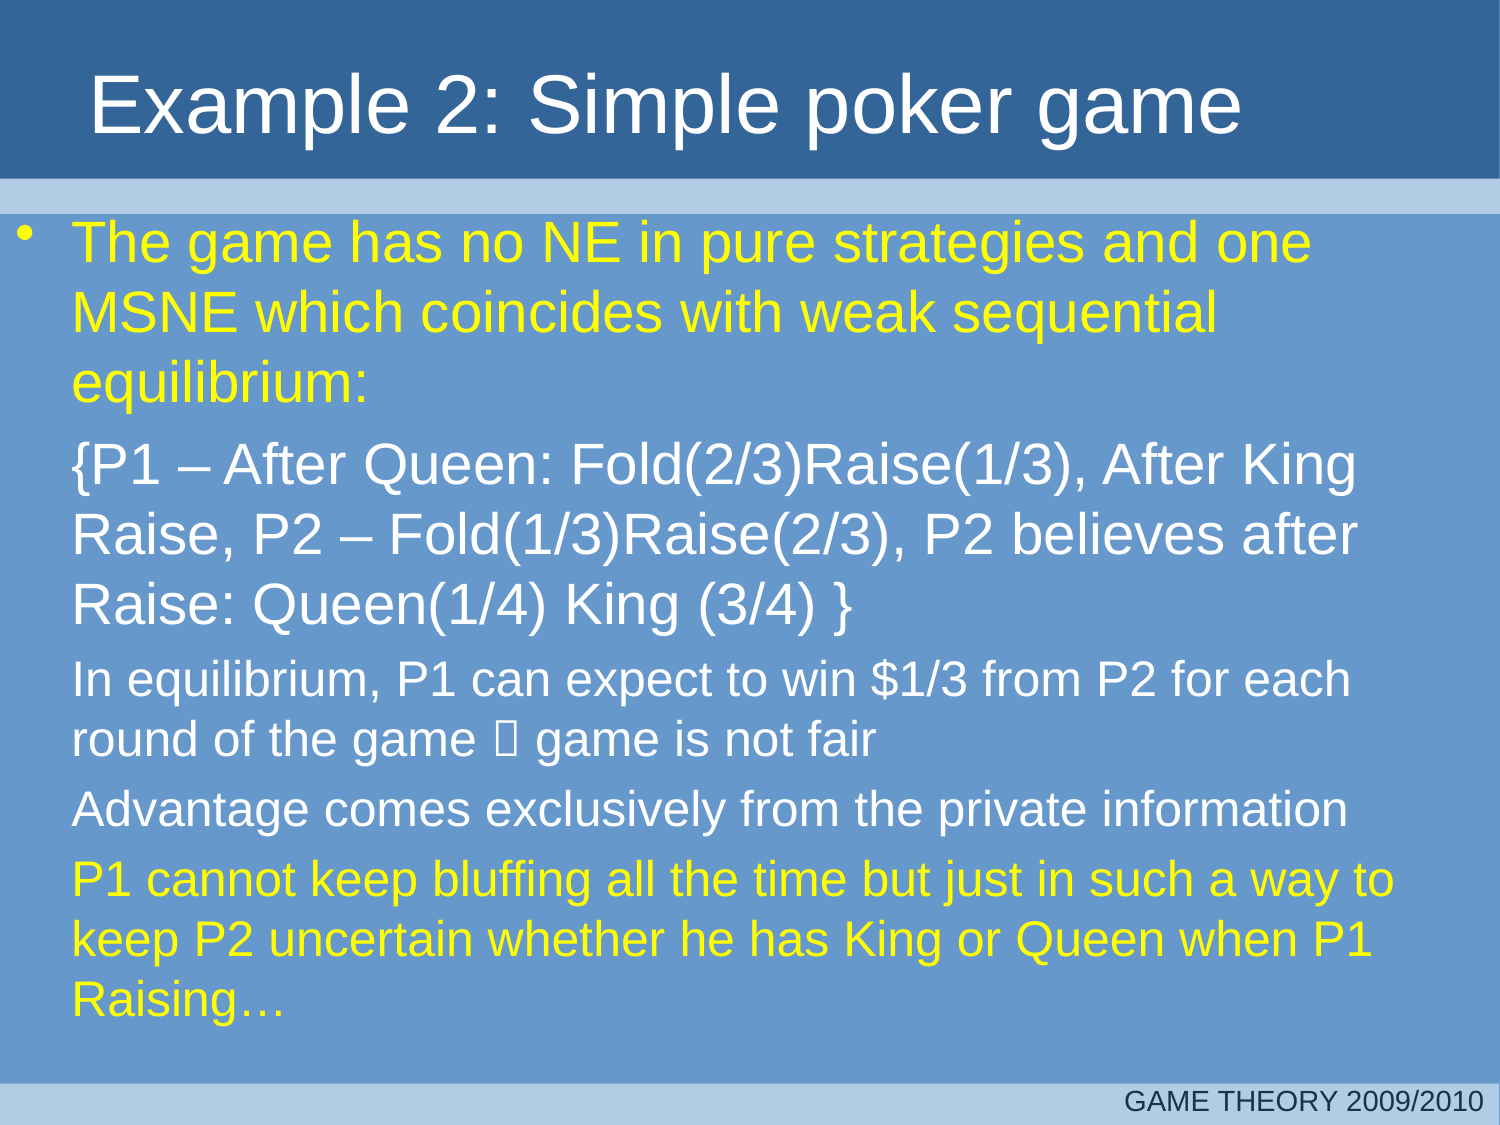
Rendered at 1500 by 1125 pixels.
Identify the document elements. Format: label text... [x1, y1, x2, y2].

text_box Example 2: Simple poker game [73, 41, 1434, 160]
text_box GAME THEORY 2009/2010 [1109, 1075, 1500, 1125]
list The game has no NE in pure strategies and one MSNE which coincides with weak sequential equilibrium: {P1 – After Queen: Fold(2/3)Raise(1/3), After King Raise, P2 – Fold(1/3)Raise(2/3), P2 believes after Raise: Queen(1/4) King (3/4) } In equilibrium, P1 can expect to win $1/3 from P2 for each round of the game  game is not fair Advantage comes exclusively from the private information P1 cannot keep bluffing all the time but just in such a way to keep P2 uncertain whether he has King or Queen when P1 Raising… [0, 196, 1500, 1030]
